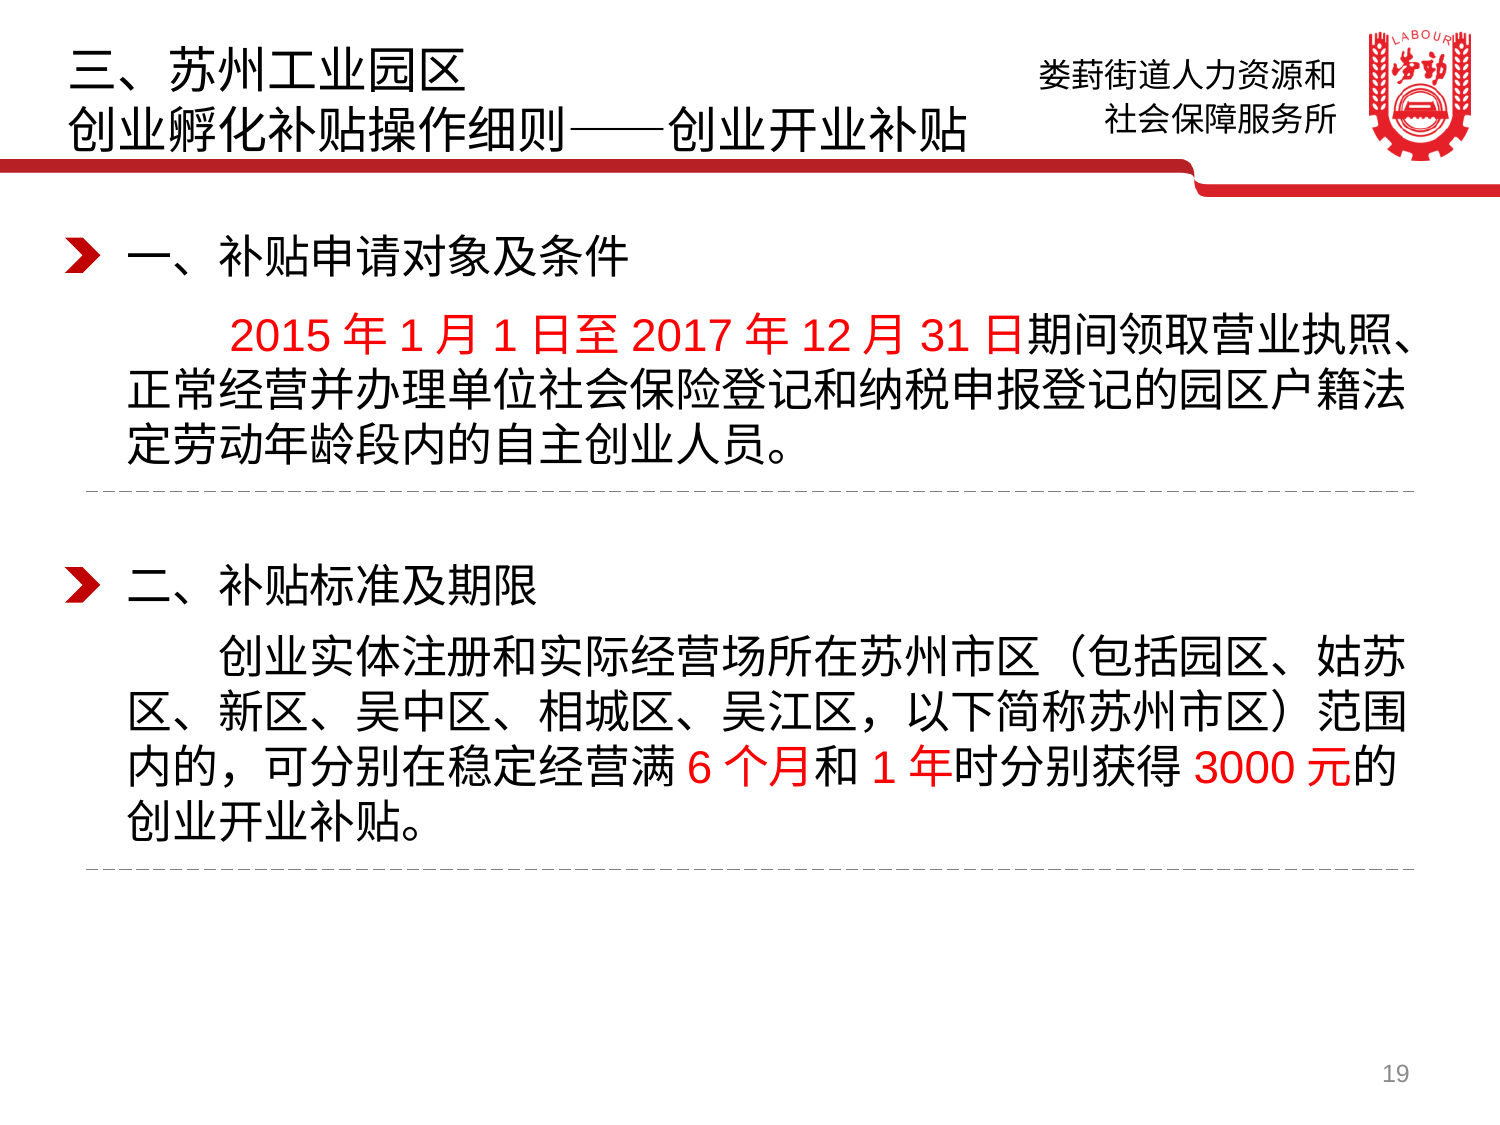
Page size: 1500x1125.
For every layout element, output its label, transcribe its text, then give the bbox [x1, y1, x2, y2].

text_box [62, 565, 103, 605]
text_box 三、苏州工业园区 创业孵化补贴操作细则——创业开业补贴 [53, 30, 1022, 166]
picture [0, 30, 1500, 197]
text_box [62, 235, 103, 276]
text_box 一、补贴申请对象及条件 [112, 219, 750, 290]
text_box 二、补贴标准及期限 [112, 549, 668, 620]
text_box 创业实体注册和实际经营场所在苏州市区（包括园区、姑苏区、新区、吴中区、相城区、吴江区，以下简称苏州市区）范围内的，可分别在稳定经营满6个月和1年时分别获得3000元的创业开业补贴。 [112, 620, 1424, 856]
text_box 2015年1月1日至2017年12月31日期间领取营业执照、正常经营并办理单位社会保险登记和纳税申报登记的园区户籍法定劳动年龄段内的自主创业人员。 [112, 298, 1424, 478]
slide_number 19 [1074, 1042, 1425, 1103]
